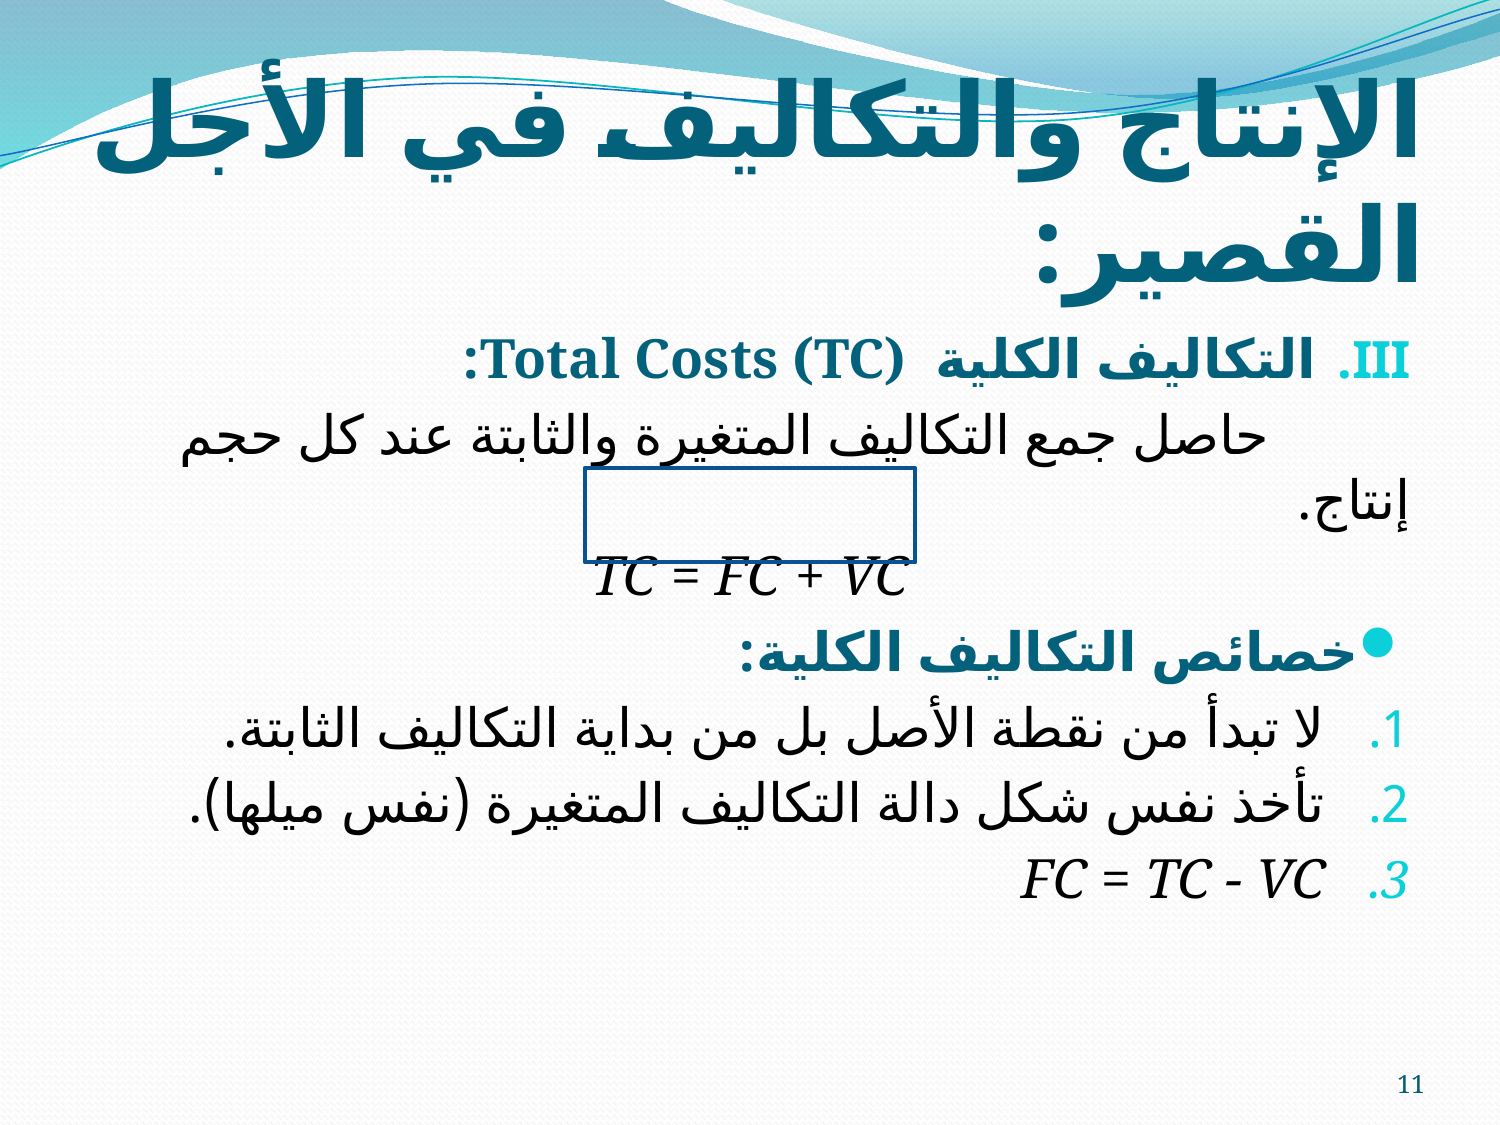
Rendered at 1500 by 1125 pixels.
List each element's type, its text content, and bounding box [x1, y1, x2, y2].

text_box [583, 466, 917, 564]
title الإنتاج والتكاليف في الأجل القصير: [75, 115, 1425, 303]
slide_number 11 [1299, 1042, 1425, 1103]
list التكاليف الكلية Total Costs (TC): حاصل جمع التكاليف المتغيرة والثابتة عند كل حجم إنتاج. TC = FC + VC خصائص التكاليف الكلية: لا تبدأ من نقطة الأصل بل من بداية التكاليف الثابتة. تأخذ نفس شكل دالة التكاليف المتغيرة (نفس ميلها). FC = TC - VC [75, 317, 1425, 1038]
